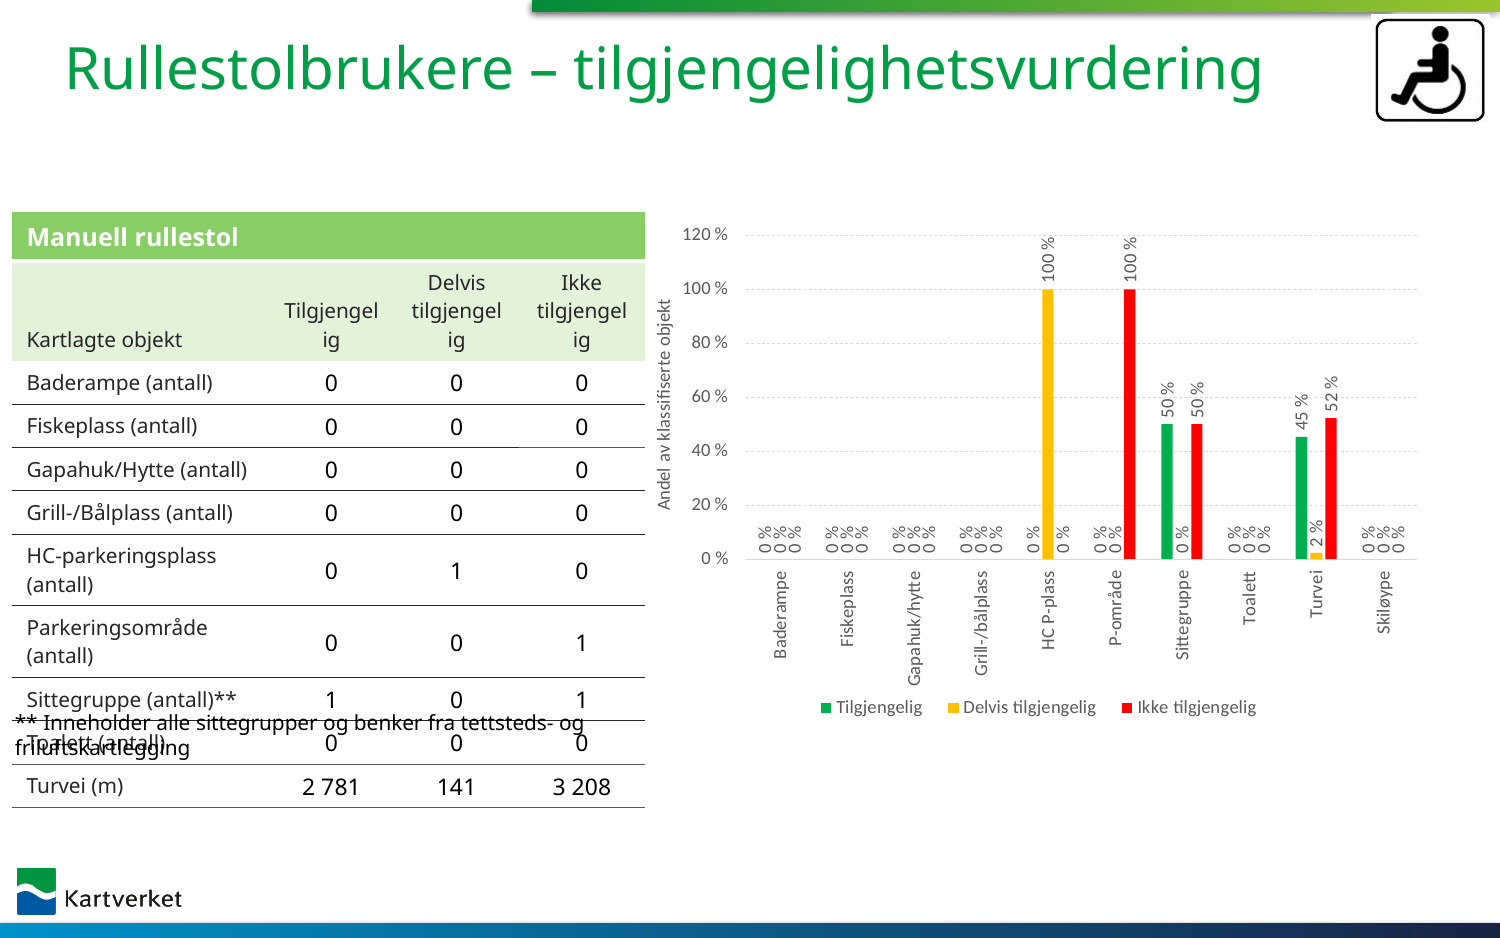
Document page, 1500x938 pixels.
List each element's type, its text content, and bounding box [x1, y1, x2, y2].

table_cell Fiskeplass (antall) [12, 405, 269, 447]
table_cell Baderampe (antall) [12, 361, 269, 404]
table_cell Sittegruppe (antall)** [12, 678, 269, 702]
table_cell 141 [394, 768, 519, 807]
table_cell Grill-/Bålplass (antall) [12, 491, 269, 534]
table_cell 1 [269, 678, 394, 702]
table_cell Turvei (m) [12, 768, 269, 807]
table_cell Kartlagte objekt [12, 263, 269, 361]
picture [643, 218, 1427, 728]
table_cell 1 [394, 535, 519, 605]
table_cell 0 [394, 678, 519, 702]
table_cell 0 [394, 448, 519, 490]
picture [1371, 13, 1491, 127]
table_cell Ikke tilgjengelig [519, 263, 638, 361]
table_cell 0 [269, 535, 394, 605]
table_cell 2 781 [269, 768, 394, 807]
table_cell 0 [519, 361, 638, 404]
table_cell 0 [394, 491, 519, 534]
table_cell 0 [519, 491, 638, 534]
table_cell 0 [519, 535, 638, 605]
table_cell 0 [269, 606, 394, 677]
table_cell 0 [269, 405, 394, 447]
table_cell 0 [394, 405, 519, 447]
table_cell Gapahuk/Hytte (antall) [12, 448, 269, 490]
text_box ** Inneholder alle sittegrupper og benker fra tettsteds- og friluftskartlegging [0, 702, 745, 768]
table_cell 3 208 [519, 768, 645, 807]
table_cell 0 [269, 361, 394, 404]
table_cell 0 [394, 361, 519, 404]
table_cell 1 [519, 606, 638, 677]
table_cell 0 [269, 448, 394, 490]
table_cell 0 [394, 606, 519, 677]
table_cell 0 [519, 448, 638, 490]
table_cell Delvis tilgjengelig [394, 263, 519, 361]
table_cell Parkeringsområde (antall) [12, 606, 269, 677]
table_cell Tilgjengelig [269, 263, 394, 361]
table_cell 1 [519, 678, 638, 702]
table_cell 0 [269, 491, 394, 534]
text_box Rullestolbrukere – tilgjengelighetsvurdering [49, 12, 1372, 109]
table_header Manuell rullestol [12, 212, 645, 259]
table_cell HC-parkeringsplass (antall) [12, 535, 269, 605]
table_cell 0 [519, 405, 638, 447]
